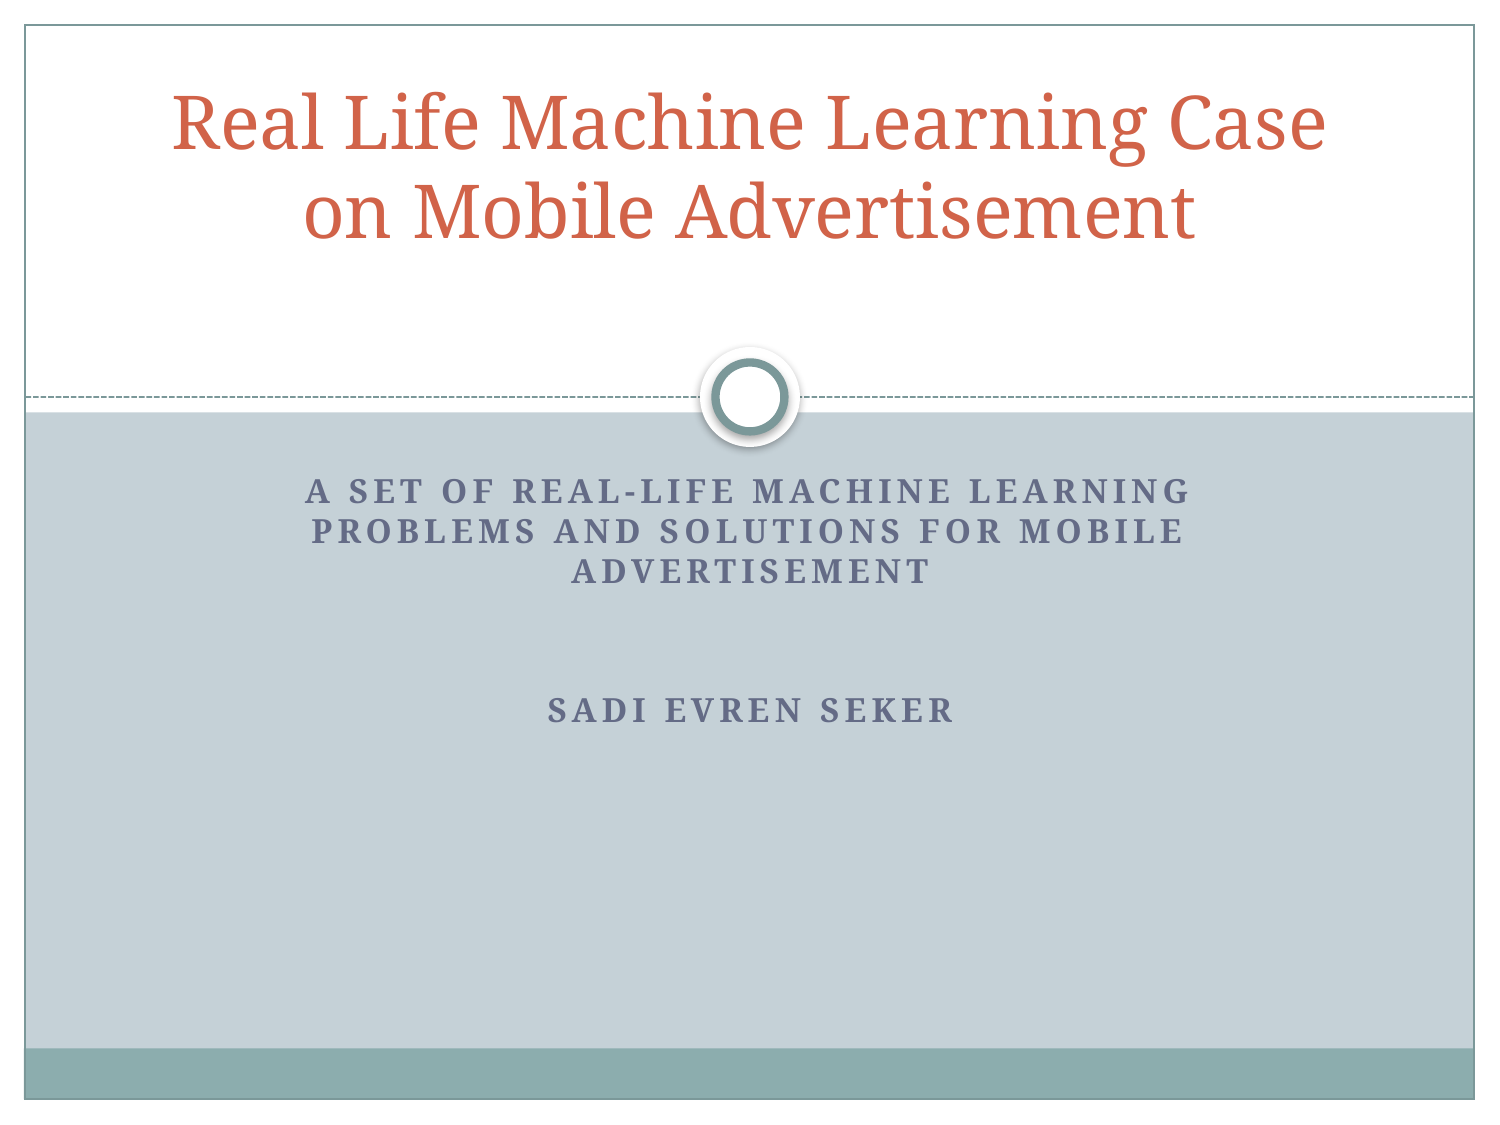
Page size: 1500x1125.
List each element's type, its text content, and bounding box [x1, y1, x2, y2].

subtitle A Set of Real-life Machine Learning Problems and Solutions for Mobile Advertisement Sadi Evren SEKER [225, 462, 1275, 750]
title Real Life Machine Learning Case on Mobile Advertisement [112, 62, 1388, 350]
